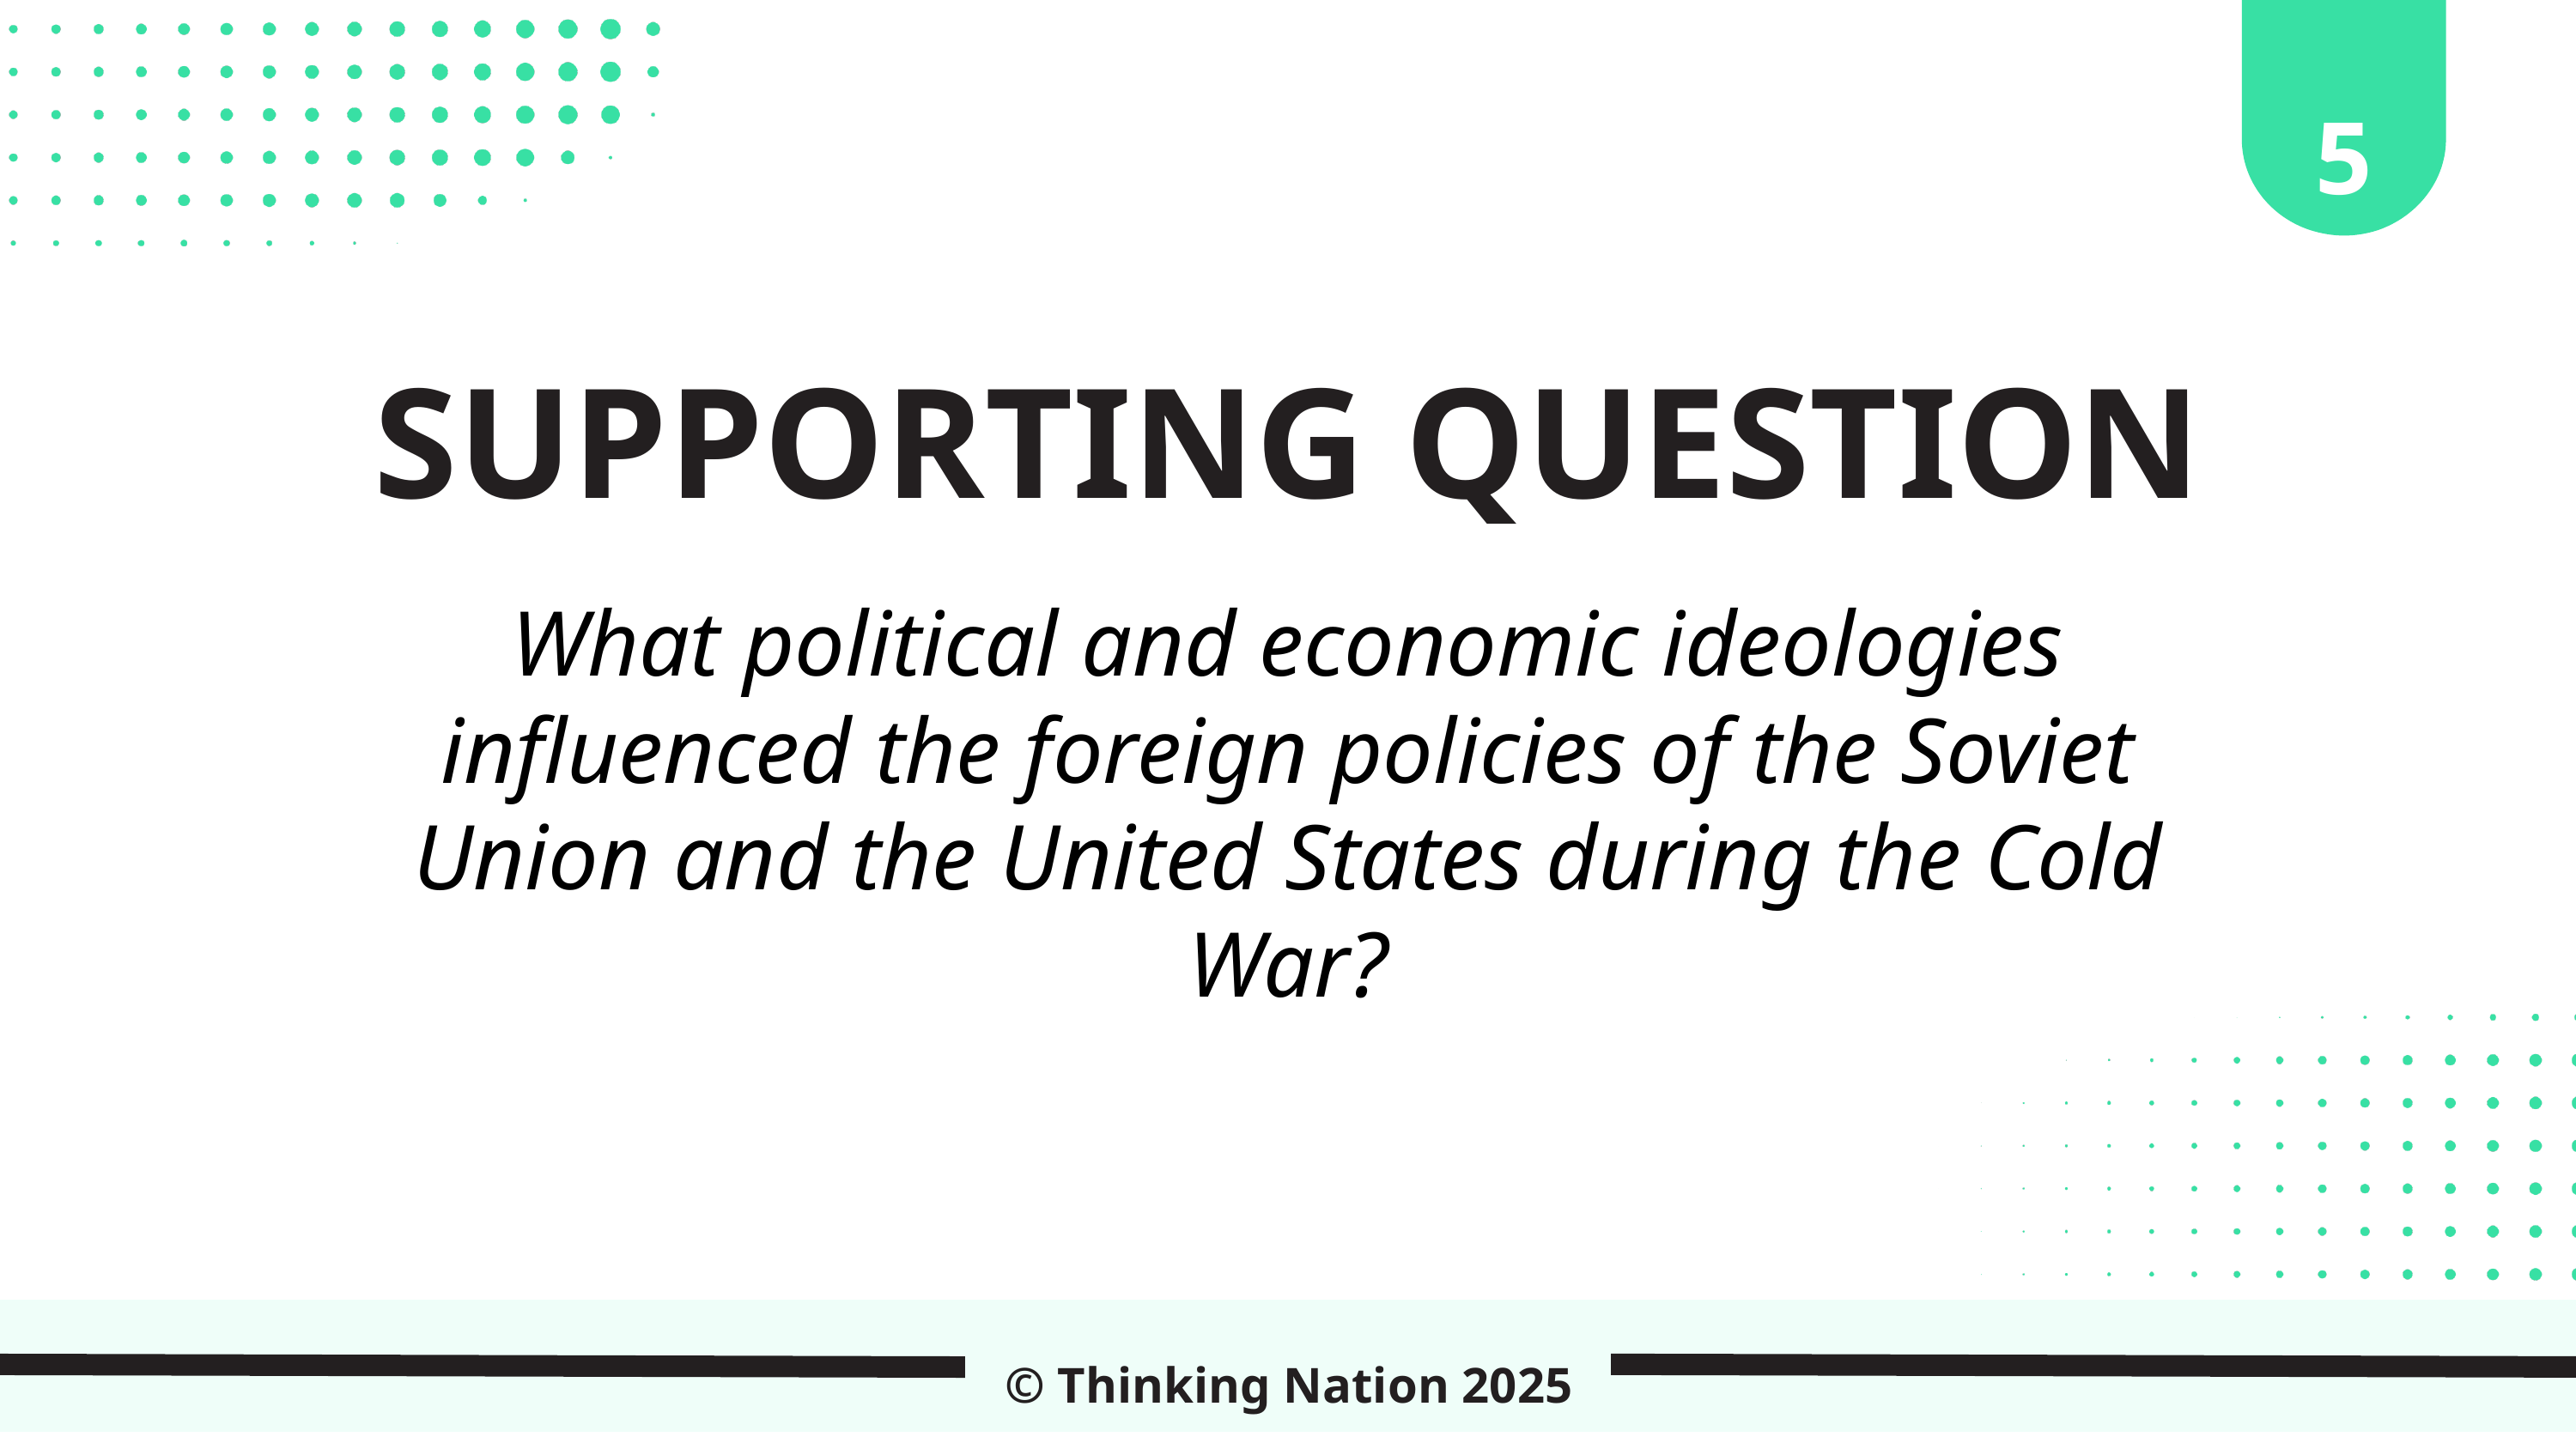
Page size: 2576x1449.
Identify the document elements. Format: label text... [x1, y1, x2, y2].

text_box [0, 1299, 2576, 1433]
text_box SUPPORTING QUESTION [359, 273, 2216, 530]
text_box [0, 0, 660, 246]
text_box What political and economic ideologies influenced the foreign policies of the Soviet Union and the United States during the Cold War? [390, 585, 2186, 1016]
text_box [1938, 1013, 2576, 1299]
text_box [2233, 0, 2455, 236]
